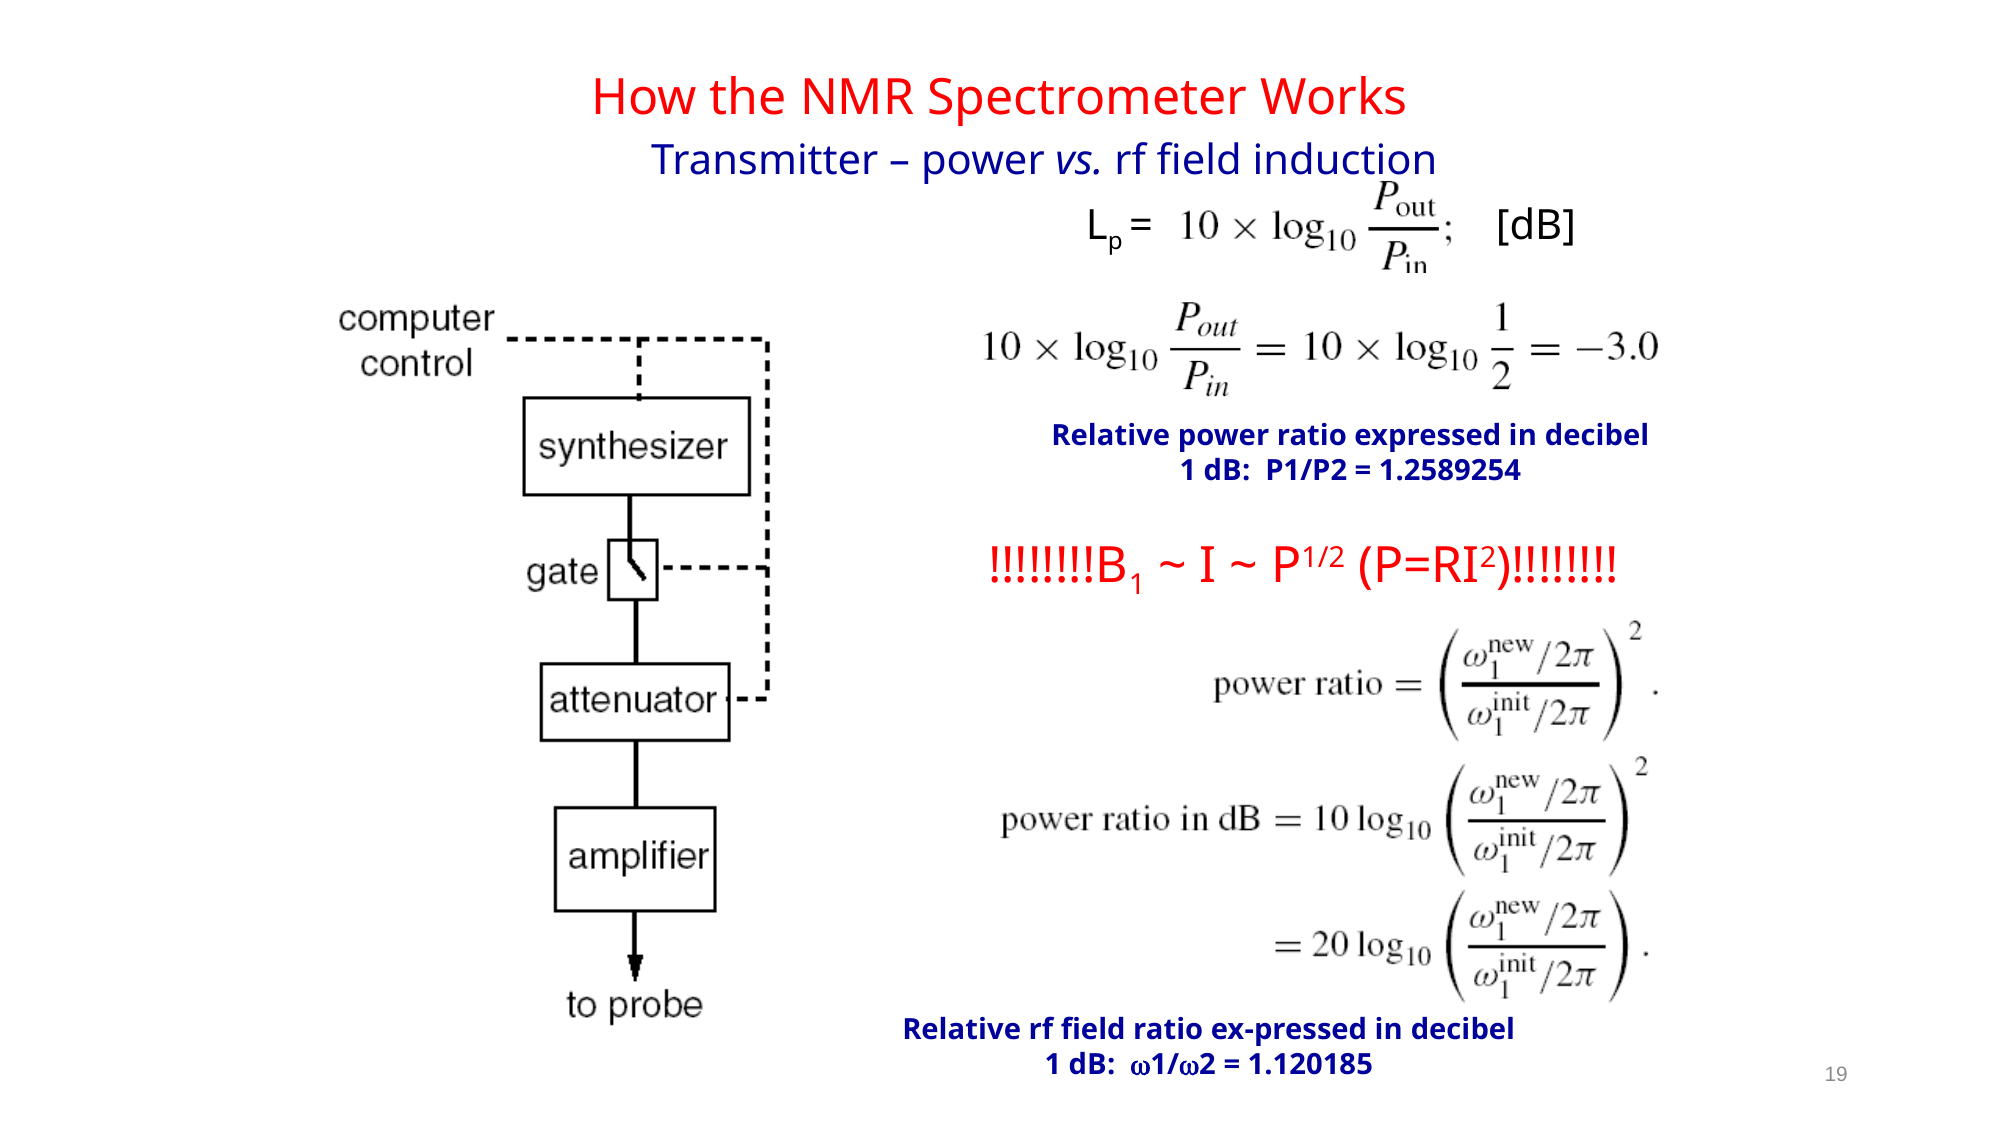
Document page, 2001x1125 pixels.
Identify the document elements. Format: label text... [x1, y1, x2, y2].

text_box Relative rf field ratio ex-pressed in decibel 1 dB: w1/w2 = 1.120185 [887, 1003, 1531, 1088]
text_box Relative power ratio expressed in decibel 1 dB: P1/P2 = 1.2589254 [1036, 415, 1665, 494]
text_box !!!!!!!!B1 ~ I ~ P1/2 (P=RI2)!!!!!!!! [973, 524, 1635, 608]
picture [917, 154, 1686, 415]
text_box [dB] [1493, 190, 1591, 256]
text_box Lp = [1071, 191, 1123, 262]
text_box Transmitter – power vs. rf field induction [636, 125, 1453, 191]
text_box How the NMR Spectrometer Works [324, 45, 1675, 144]
picture [249, 273, 853, 1077]
picture [952, 591, 1703, 1024]
slide_number 19 [1412, 1042, 1863, 1103]
